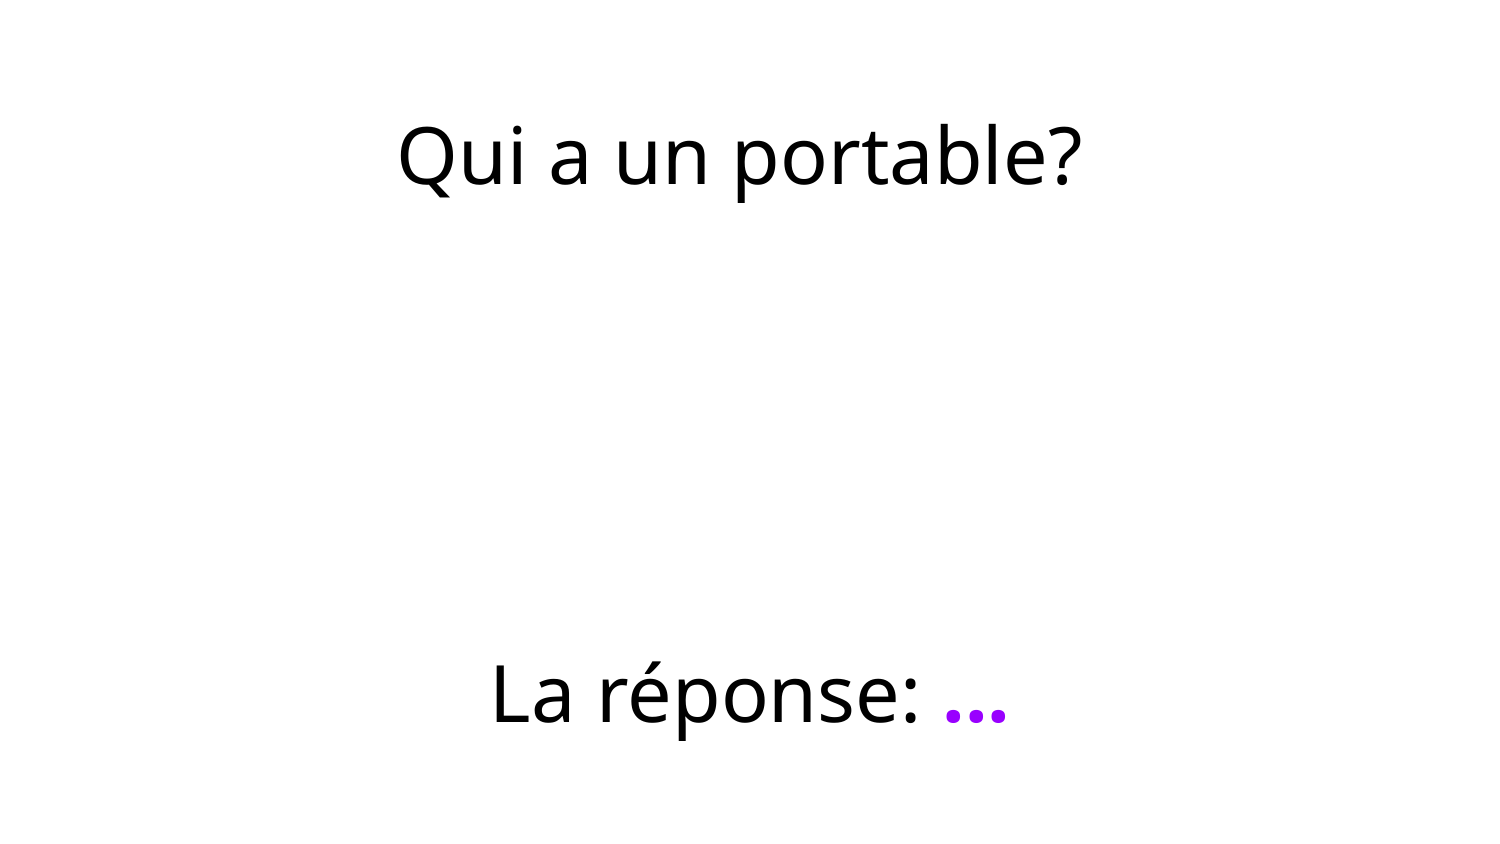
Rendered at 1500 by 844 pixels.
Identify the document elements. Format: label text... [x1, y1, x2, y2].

text_box La réponse: ... [17, 628, 1483, 754]
text_box Qui a un portable? [17, 90, 1483, 216]
